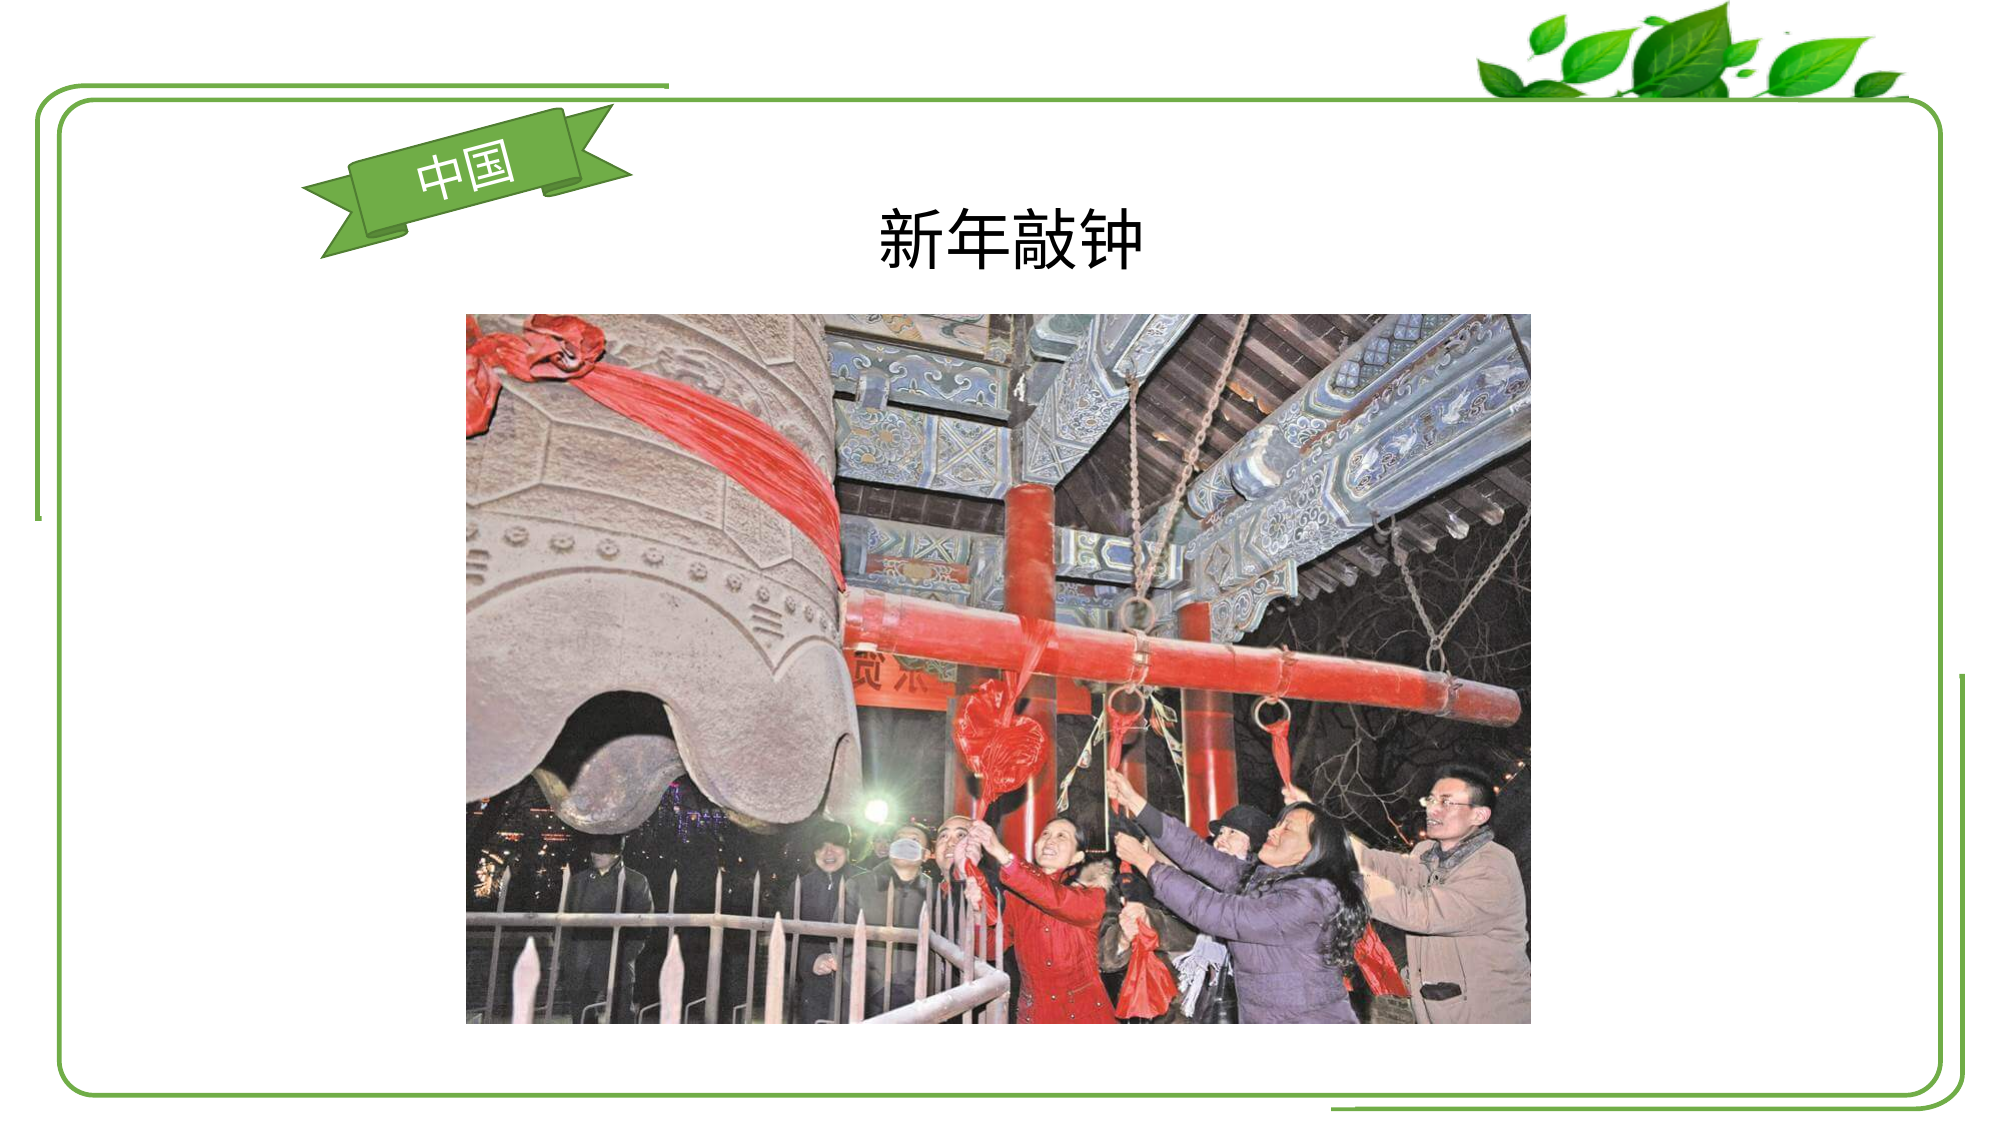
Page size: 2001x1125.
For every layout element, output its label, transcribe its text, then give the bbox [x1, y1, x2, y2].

picture [466, 314, 1531, 1024]
text_box 新年敲钟 [373, 190, 1650, 286]
text_box 中国 [303, 105, 631, 258]
picture [1476, 0, 1909, 97]
